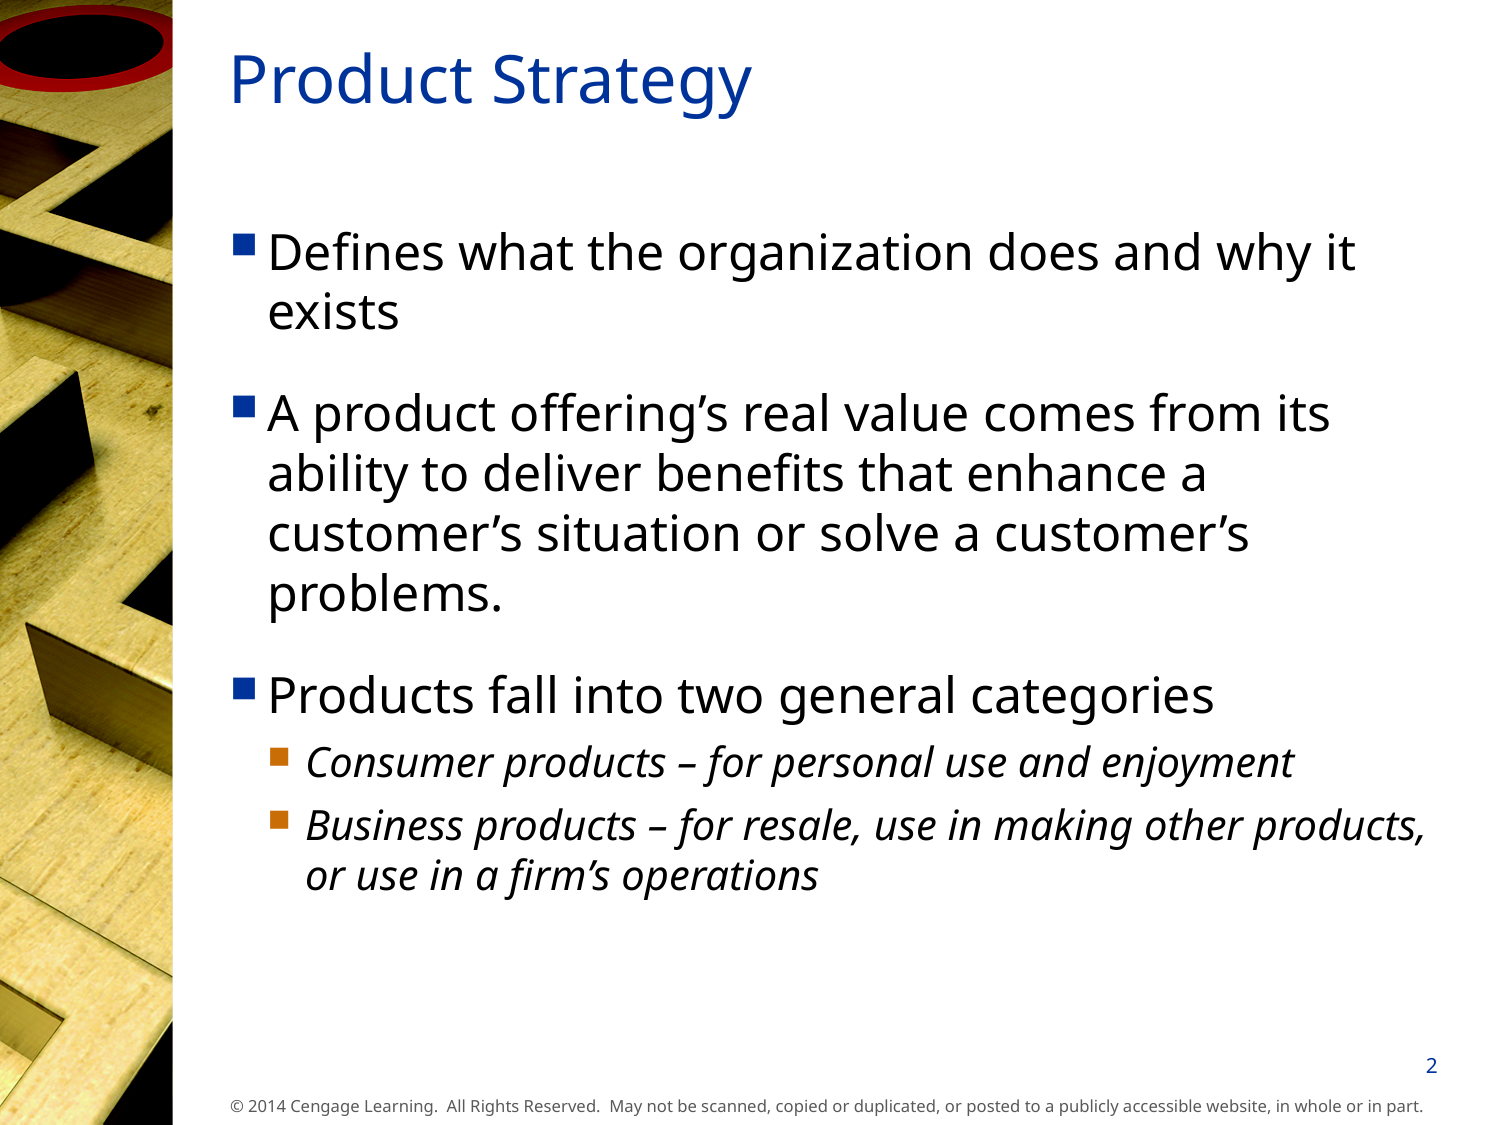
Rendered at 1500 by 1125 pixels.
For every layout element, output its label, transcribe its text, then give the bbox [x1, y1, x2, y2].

picture [0, 0, 173, 1125]
title Product Strategy [213, 29, 1454, 213]
slide_number 2 [1386, 1037, 1478, 1097]
list Defines what the organization does and why it exists A product offering’s real value comes from its ability to deliver benefits that enhance a customer’s situation or solve a customer’s problems. Products fall into two general categories Consumer products – for personal use and enjoyment Business products – for resale, use in making other products, or use in a firm’s operations [215, 212, 1478, 981]
